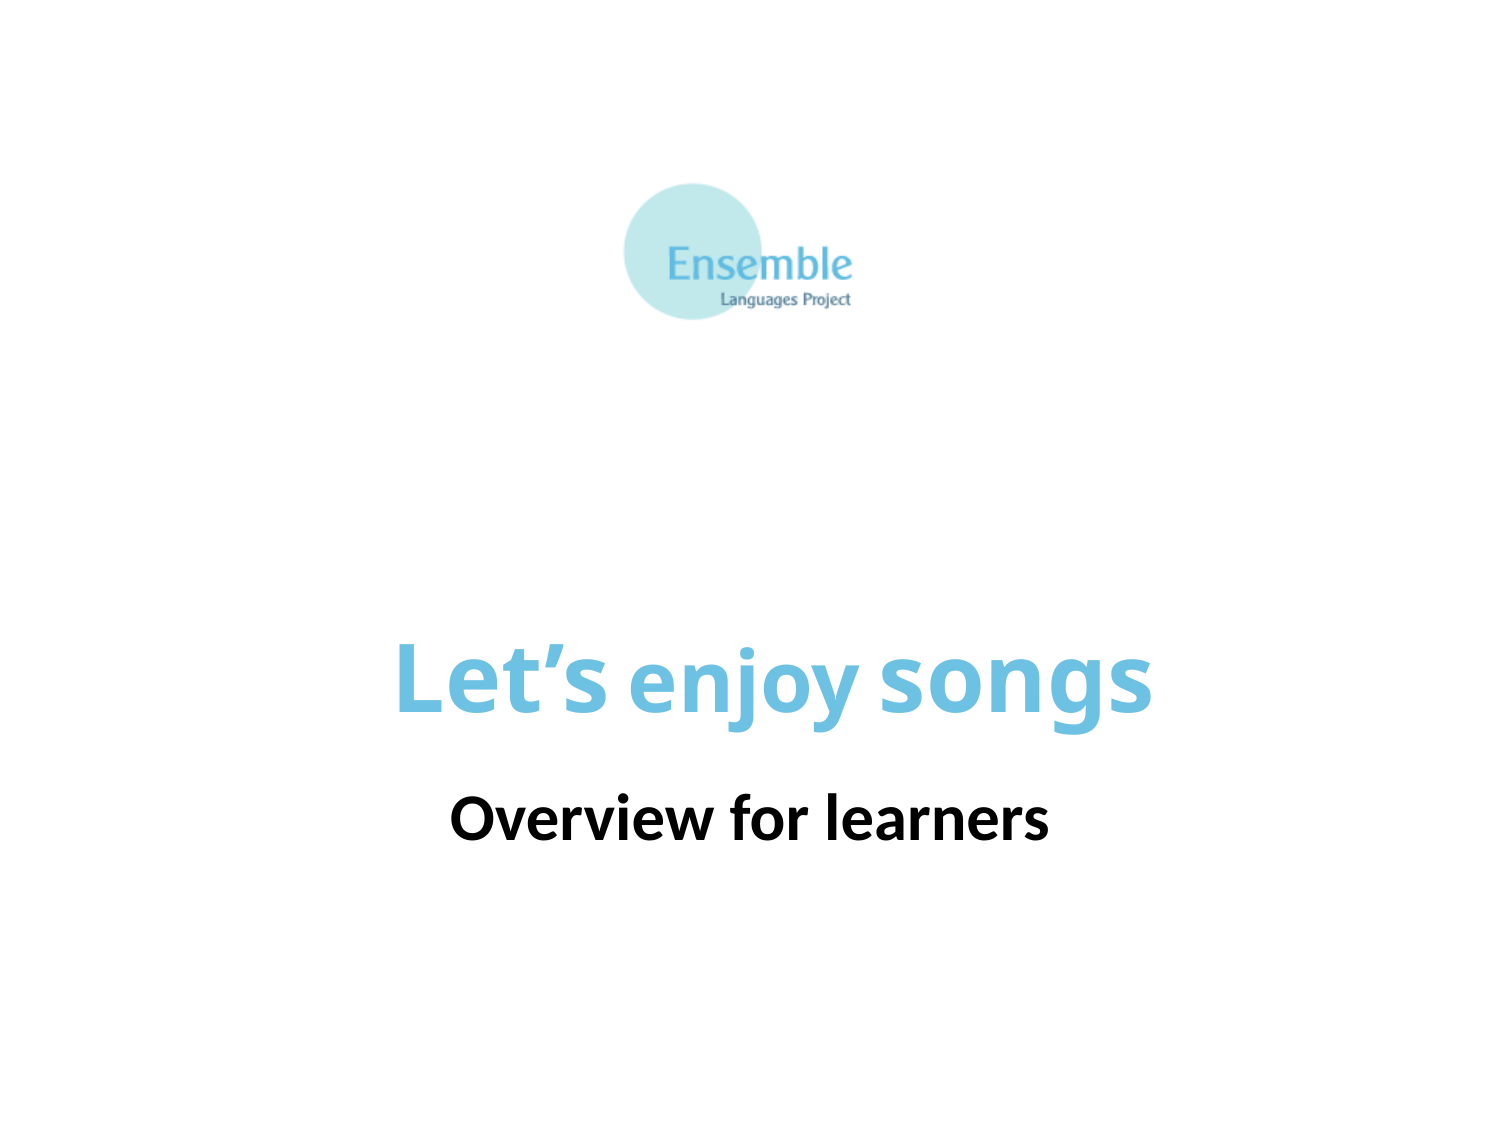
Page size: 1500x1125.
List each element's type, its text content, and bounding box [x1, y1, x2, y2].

picture [617, 137, 883, 348]
title Let’s enjoy songs [135, 609, 1411, 740]
subtitle Overview for learners [225, 766, 1275, 968]
